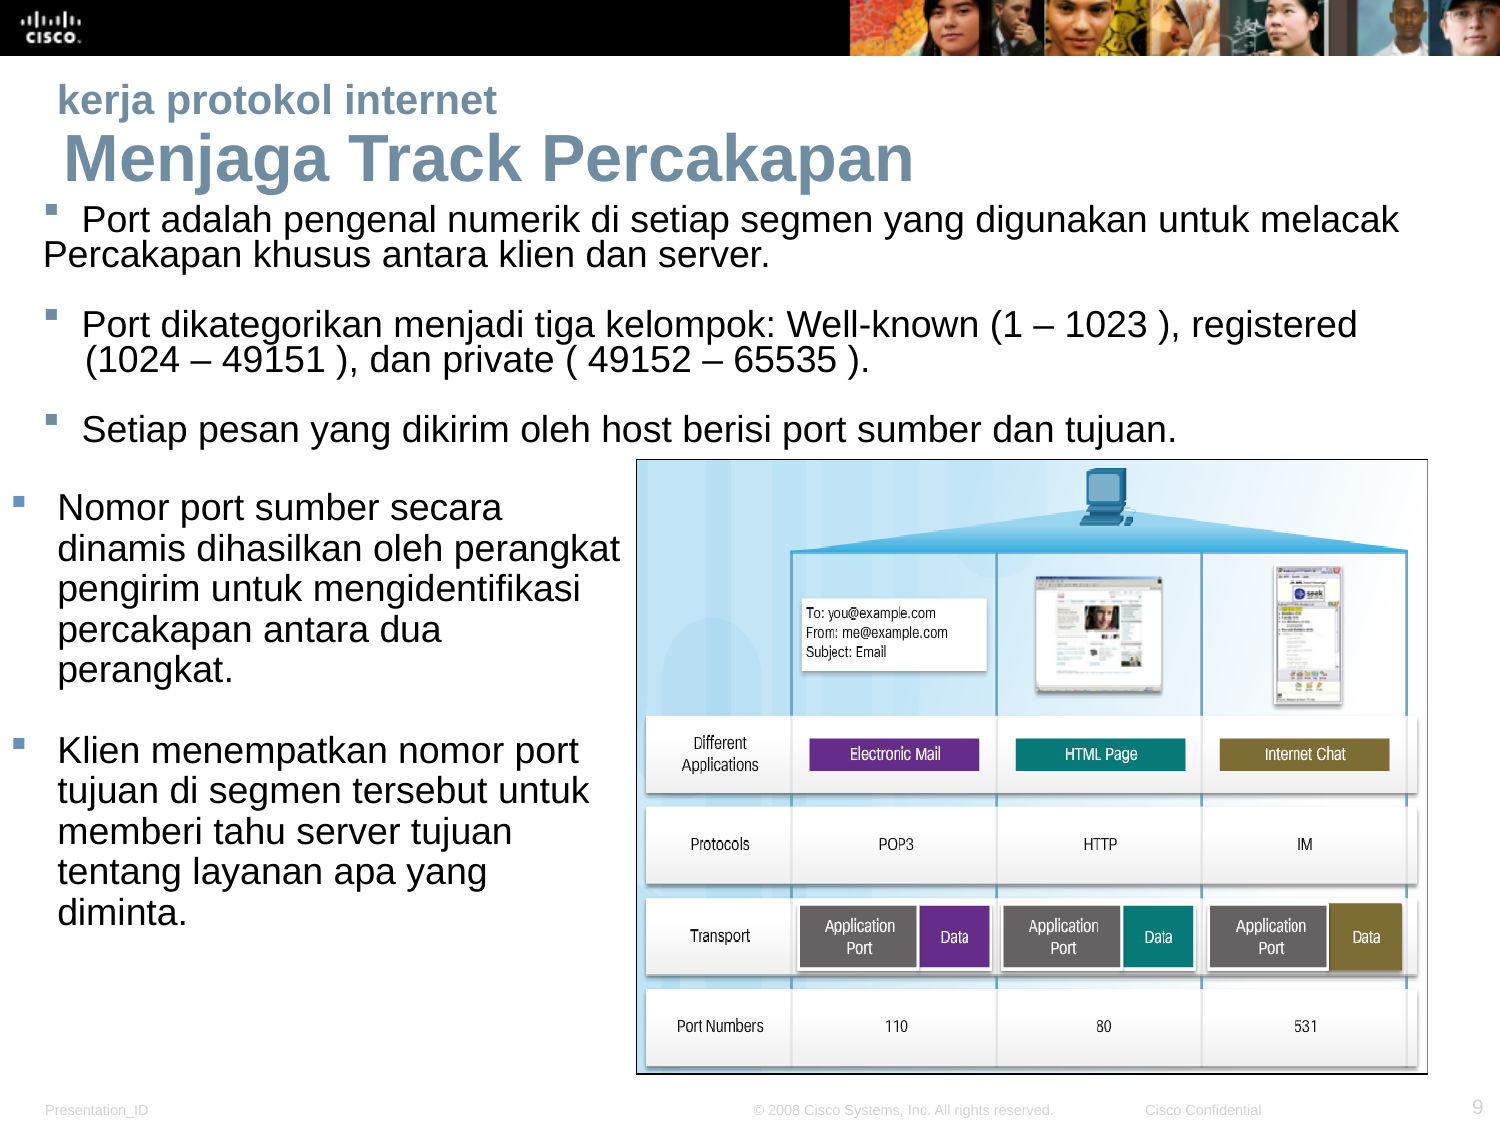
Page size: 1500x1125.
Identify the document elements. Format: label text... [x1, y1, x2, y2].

list Port adalah pengenal numerik di setiap segmen yang digunakan untuk melacak Percakapan khusus antara klien dan server. Port dikategorikan menjadi tiga kelompok: Well-known (1 – 1023 ), registered (1024 – 49151 ), dan private ( 49152 – 65535 ). Setiap pesan yang dikirim oleh host berisi port sumber dan tujuan. [29, 208, 1463, 441]
picture [635, 459, 1428, 1076]
text_box Nomor port sumber secara dinamis dihasilkan oleh perangkat pengirim untuk mengidentifikasi percakapan antara dua perangkat. Klien menempatkan nomor port tujuan di segmen tersebut untuk memberi tahu server tujuan tentang layanan apa yang diminta. [0, 480, 630, 941]
picture [0, 0, 1500, 56]
title kerja protokol internet Menjaga Track Percakapan [31, 64, 1471, 203]
